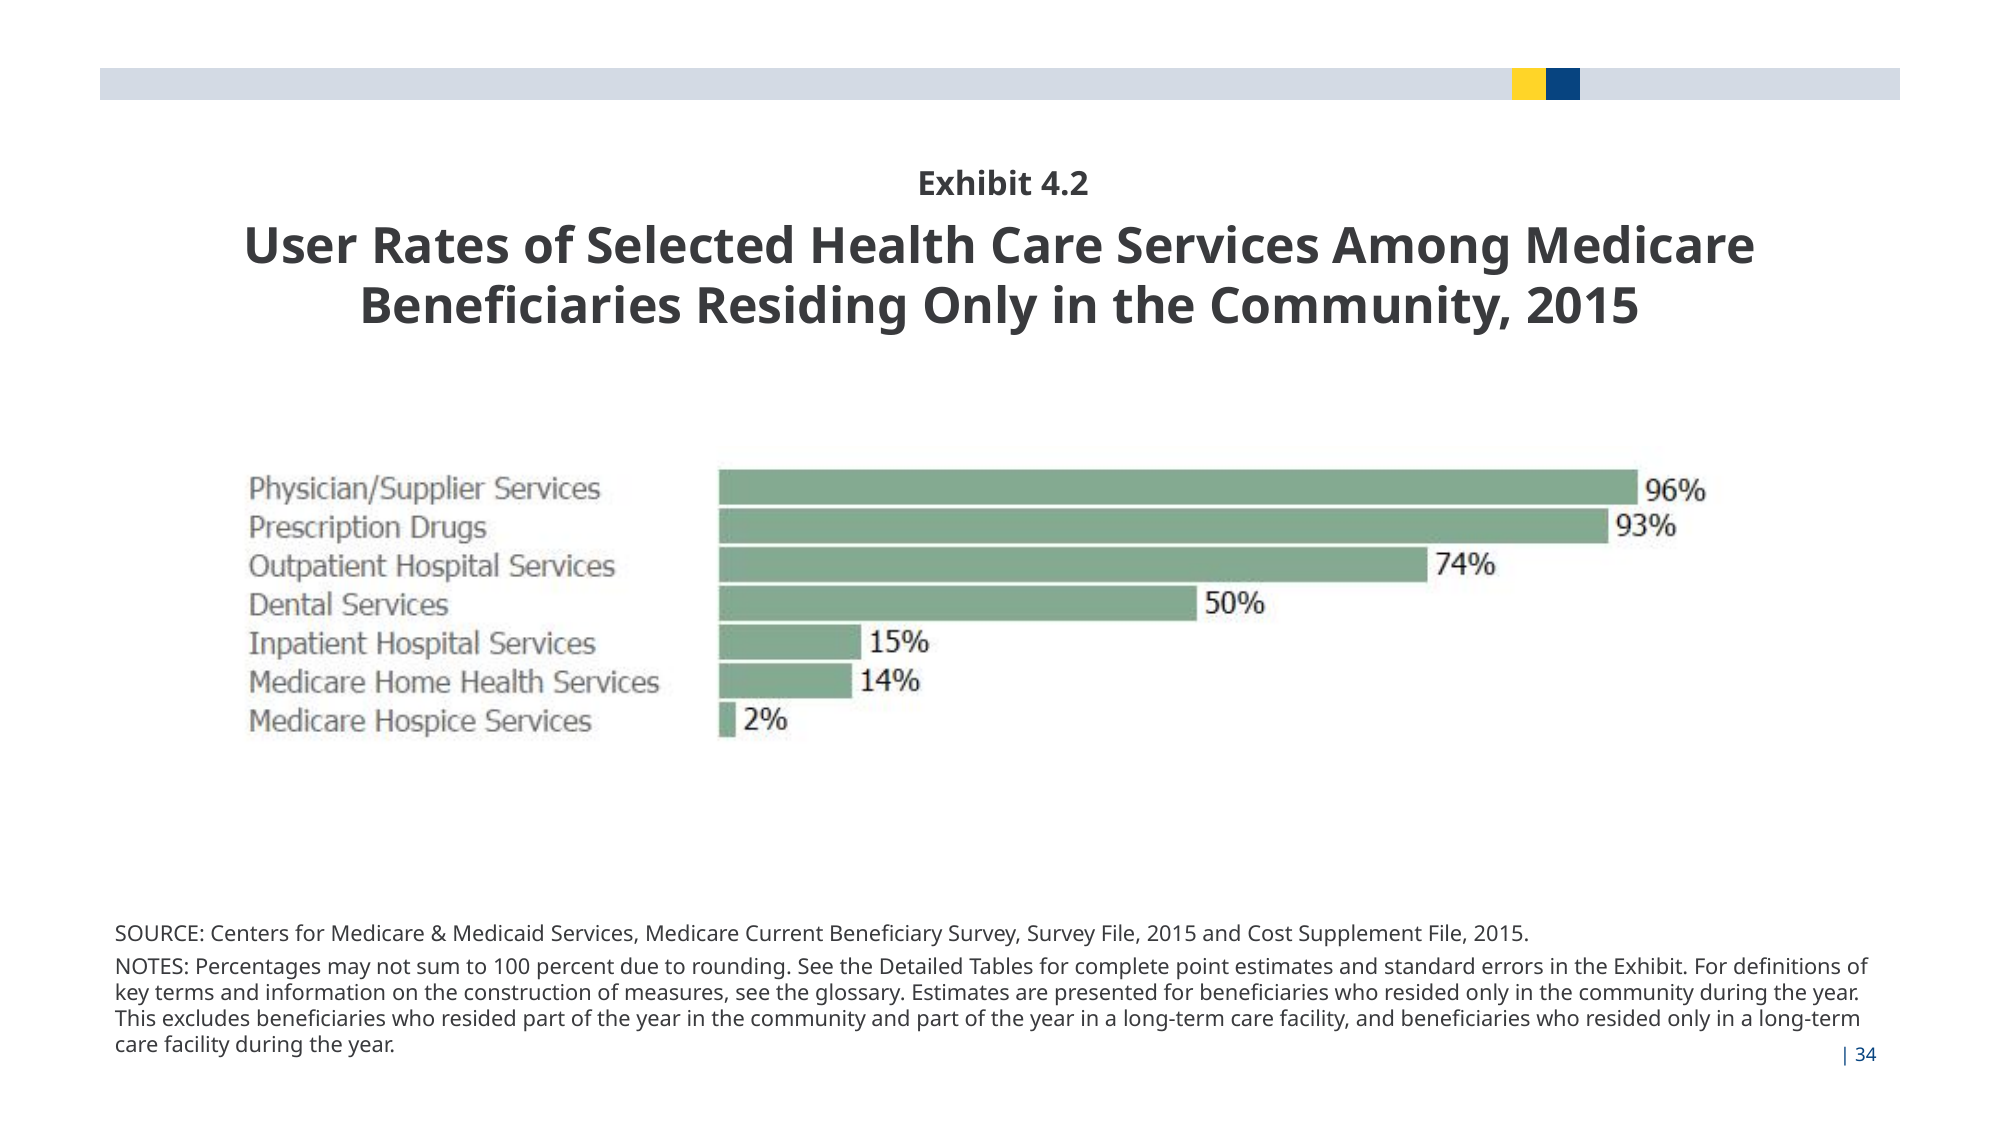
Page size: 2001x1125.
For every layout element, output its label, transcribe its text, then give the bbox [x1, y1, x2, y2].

list User Rates of Selected Health Care Services Among Medicare Beneficiaries Residing Only in the Community, 2015 [99, 213, 1900, 300]
list SOURCE: Centers for Medicare & Medicaid Services, Medicare Current Beneficiary Survey, Survey File, 2015 and Cost Supplement File, 2015. NOTES: Percentages may not sum to 100 percent due to rounding. See the Detailed Tables for complete point estimates and standard errors in the Exhibit. For definitions of key terms and information on the construction of measures, see the glossary. Estimates are presented for beneficiaries who resided only in the community during the year. This excludes beneficiaries who resided part of the year in the community and part of the year in a long-term care facility, and beneficiaries who resided only in a long-term care facility during the year. [99, 912, 1900, 972]
picture [216, 445, 1784, 815]
title Exhibit 4.2 [99, 154, 1900, 213]
